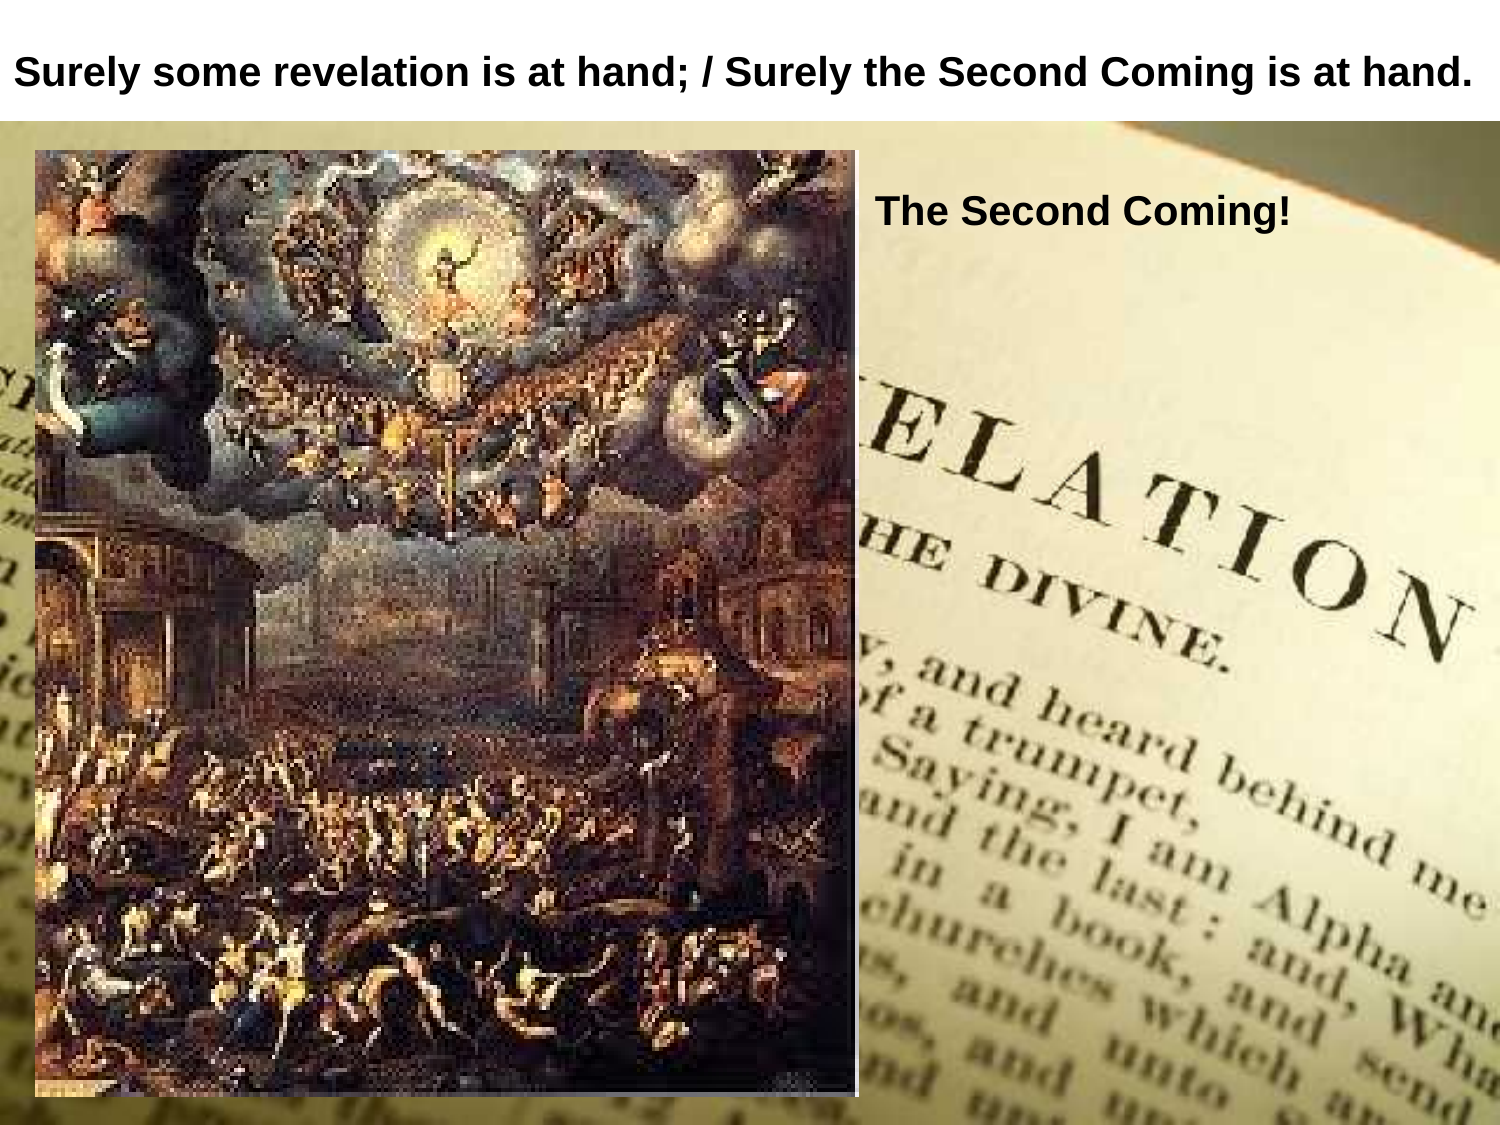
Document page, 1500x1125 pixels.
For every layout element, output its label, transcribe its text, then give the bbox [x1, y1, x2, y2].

picture [0, 121, 1500, 1125]
text_box Surely some revelation is at hand; / Surely the Second Coming is at hand. [0, 37, 1489, 103]
